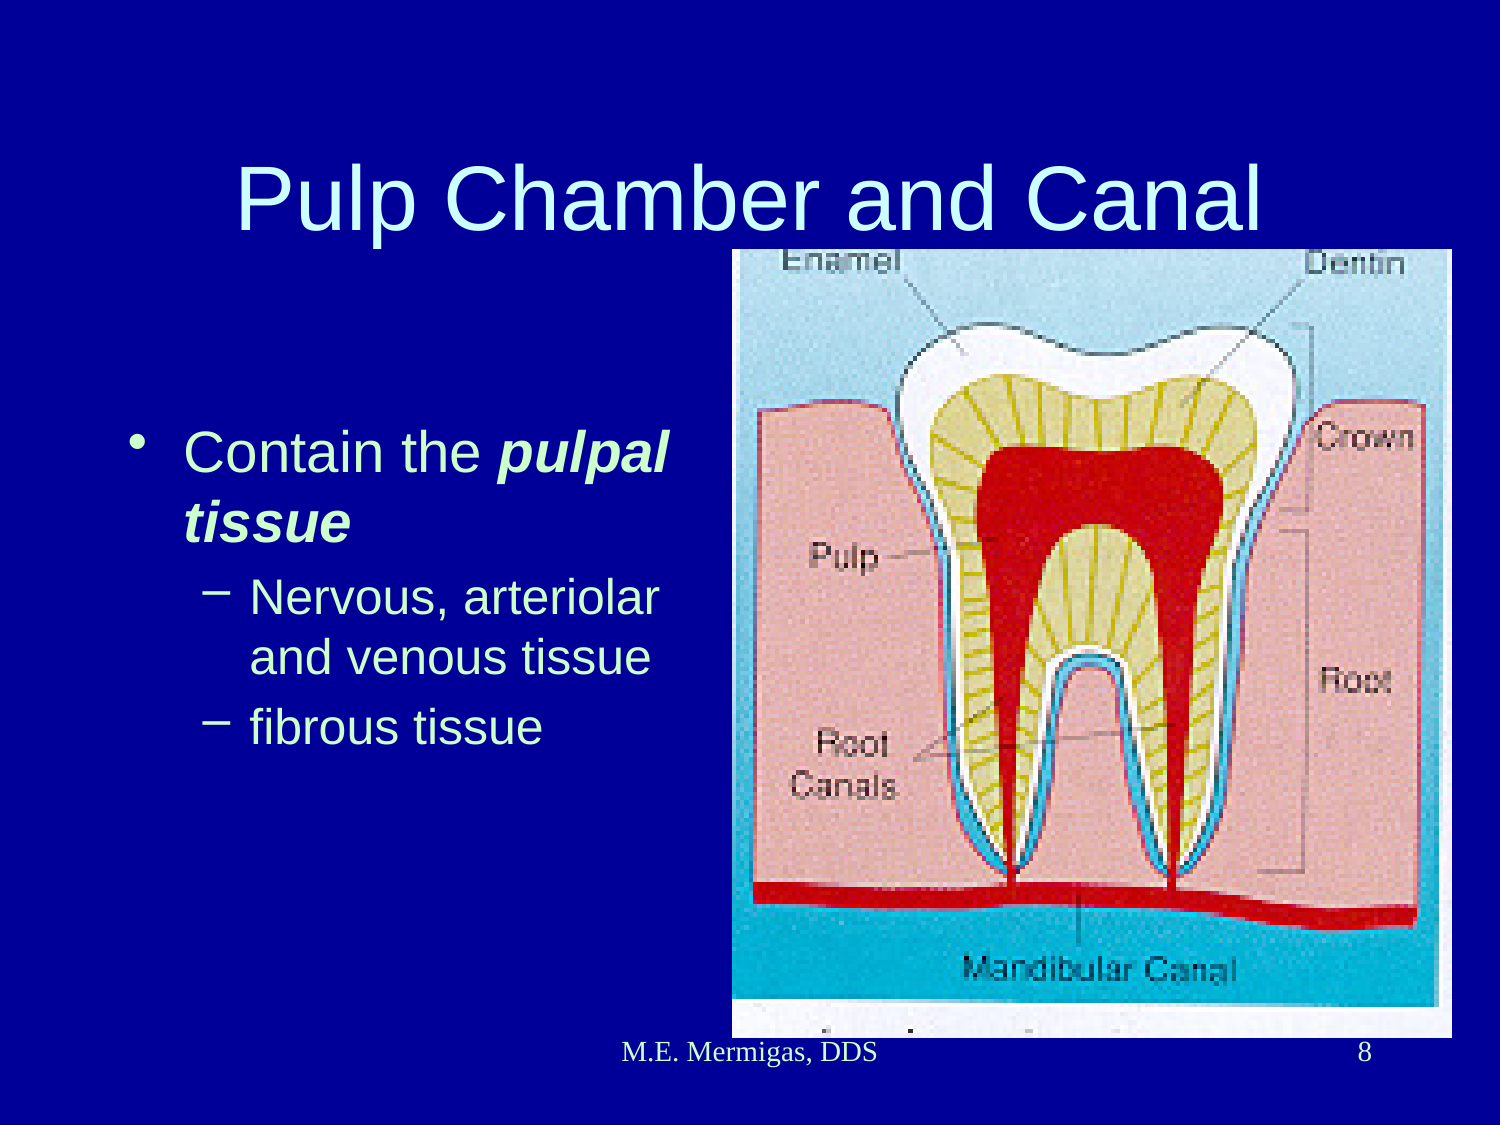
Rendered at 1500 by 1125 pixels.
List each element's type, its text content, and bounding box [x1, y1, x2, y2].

list Contain the pulpal tissue Nervous, arteriolar and venous tissue fibrous tissue [112, 324, 726, 1001]
slide_number 8 [1074, 1047, 1388, 1101]
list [731, 249, 1452, 1038]
footer M.E. Mermigas, DDS [512, 1024, 988, 1101]
title Pulp Chamber and Canal [112, 99, 1388, 288]
